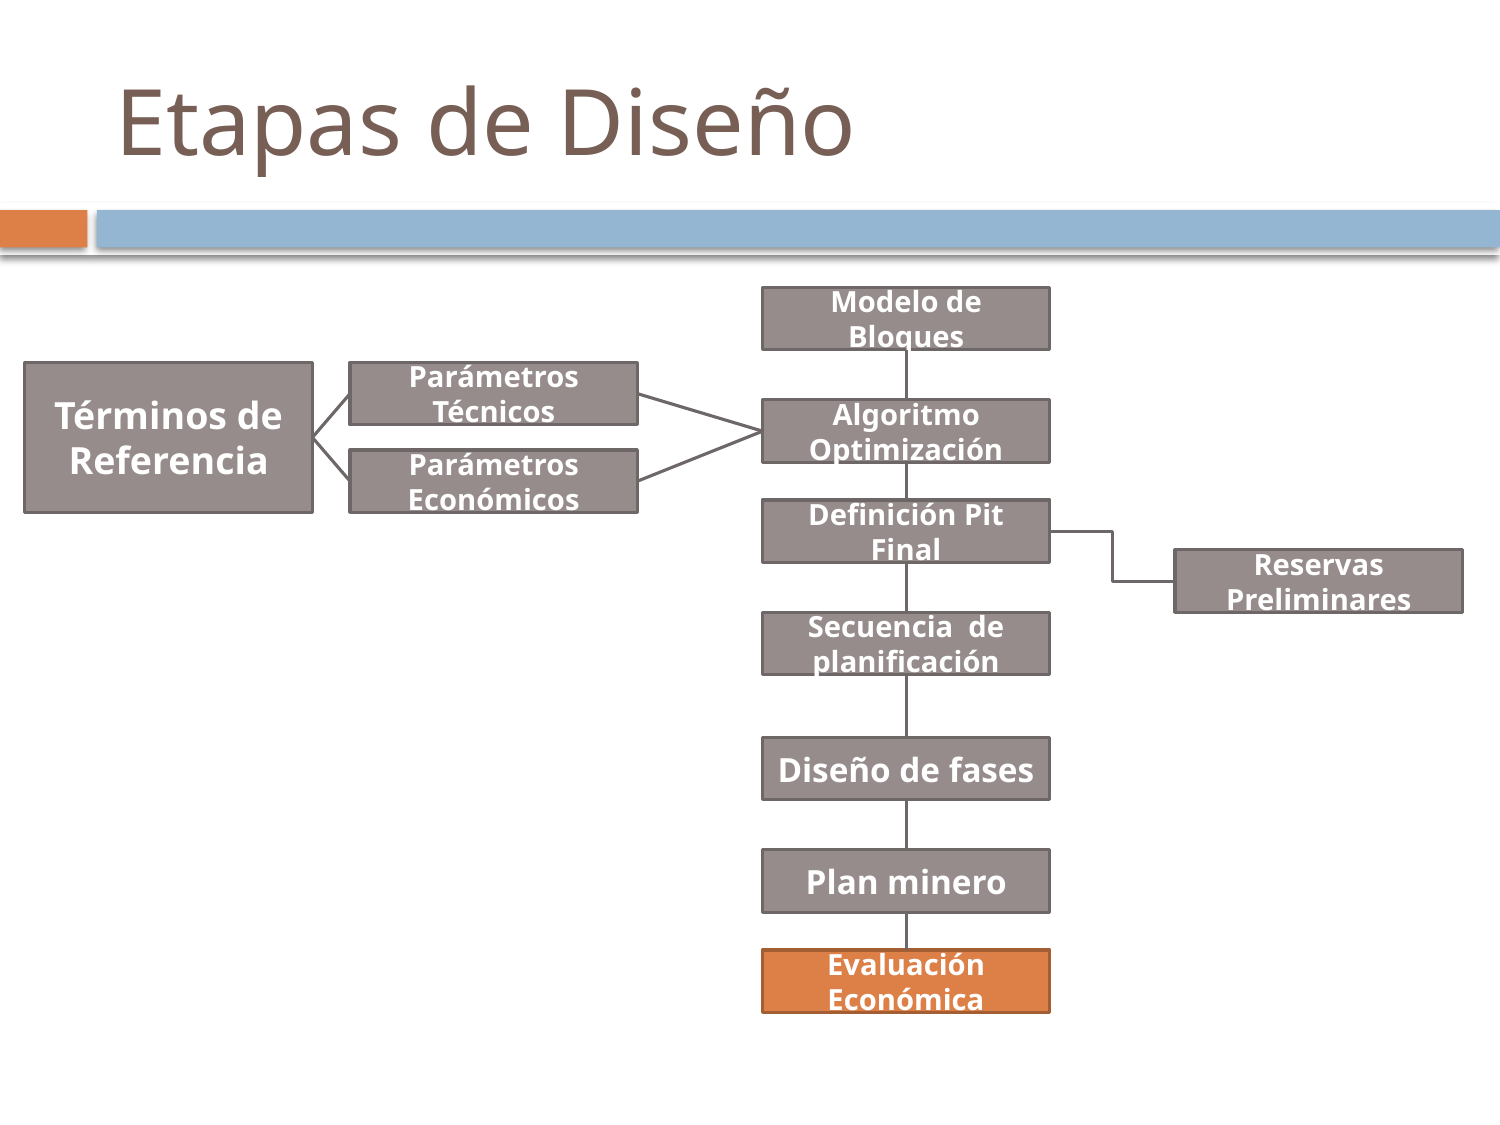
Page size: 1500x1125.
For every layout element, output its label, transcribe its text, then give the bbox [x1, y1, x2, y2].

title Etapas de Diseño [100, 37, 1438, 200]
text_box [1049, 530, 1176, 582]
text_box Plan minero [761, 848, 1051, 914]
text_box Algoritmo Optimización [765, 398, 1051, 464]
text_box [637, 430, 763, 482]
text_box Parámetros Técnicos [348, 361, 639, 426]
text_box Modelo de Bloques [761, 286, 1051, 351]
text_box Reservas Preliminares [1173, 548, 1464, 614]
text_box Evaluación Económica [761, 948, 1051, 1014]
text_box Secuencia de planificación [761, 611, 1051, 676]
text_box Definición Pit Final [761, 498, 1051, 564]
text_box Parámetros Económicos [348, 448, 639, 514]
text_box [312, 437, 351, 482]
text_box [312, 393, 351, 437]
text_box Términos de Referencia [23, 361, 314, 514]
text_box Diseño de fases [761, 736, 1051, 801]
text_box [637, 393, 763, 430]
